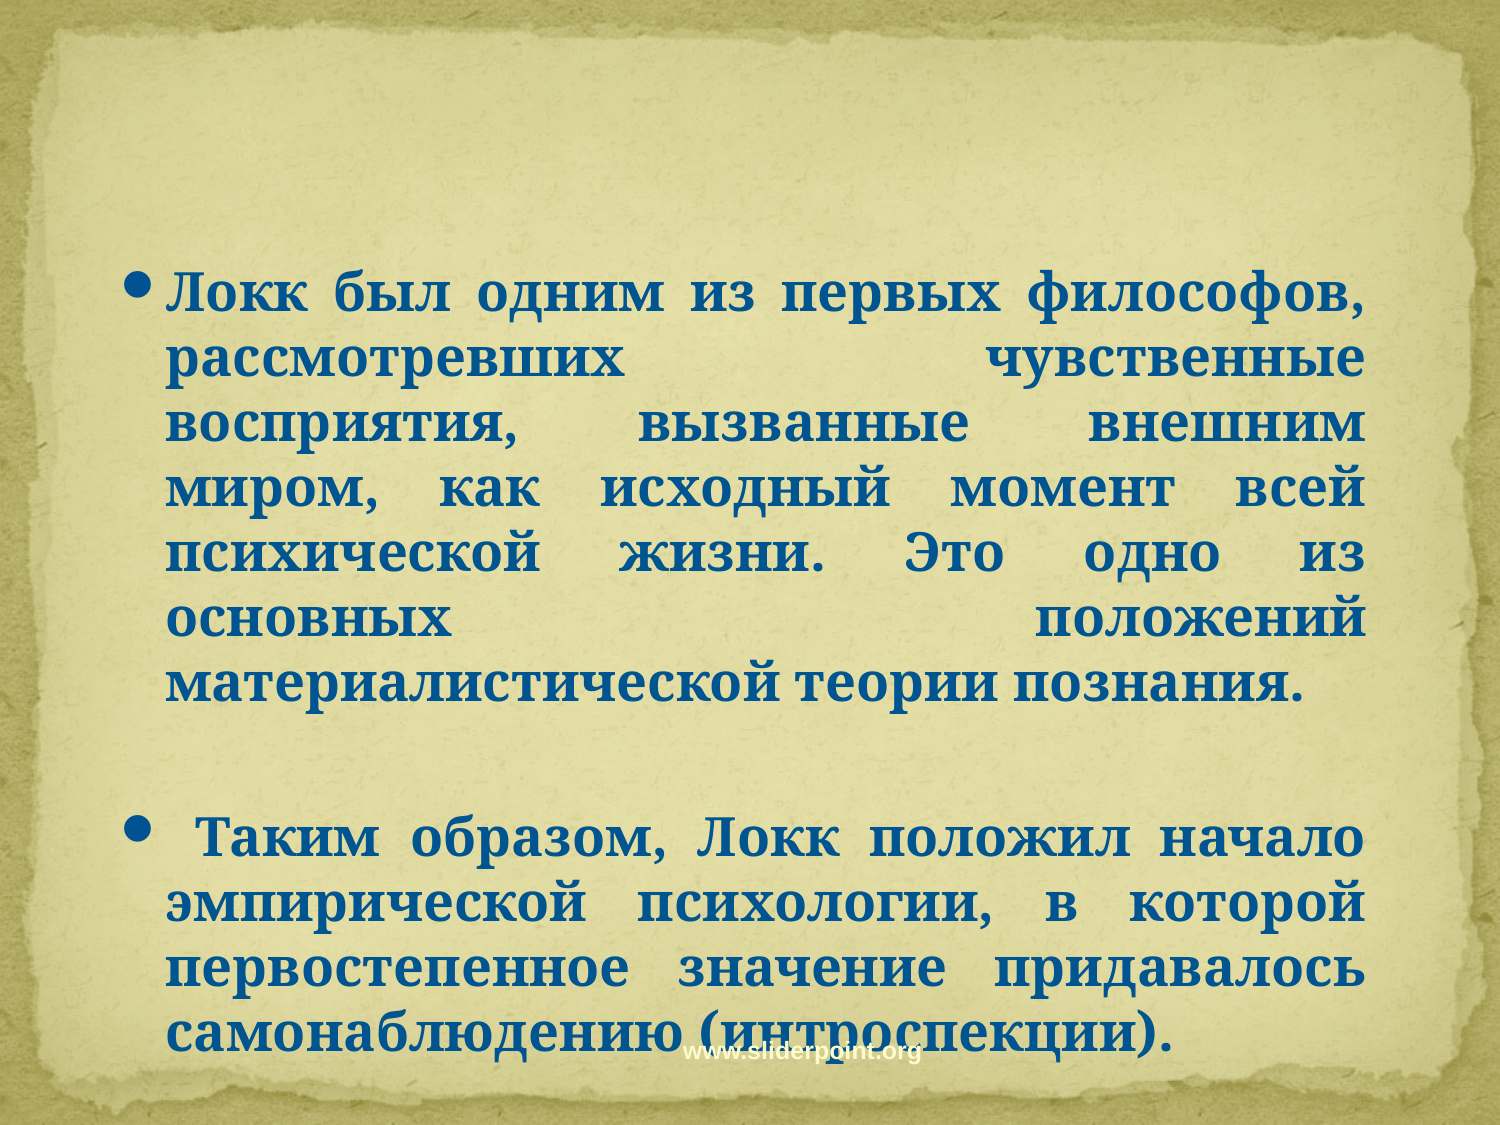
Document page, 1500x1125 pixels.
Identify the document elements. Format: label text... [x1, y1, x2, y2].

footer www.sliderpoint.org [350, 1017, 938, 1081]
list Локк был одним из первых философов, рассмотревших чувственные восприятия, вызванные внешним миром, как исходный момент всей психической жизни. Это одно из основных положений материалистической теории познания. Таким образом, Локк положил начало эмпирической психологии, в которой первостепенное значение придавалось самонаблюдению (интроспекции). [105, 249, 1384, 1001]
